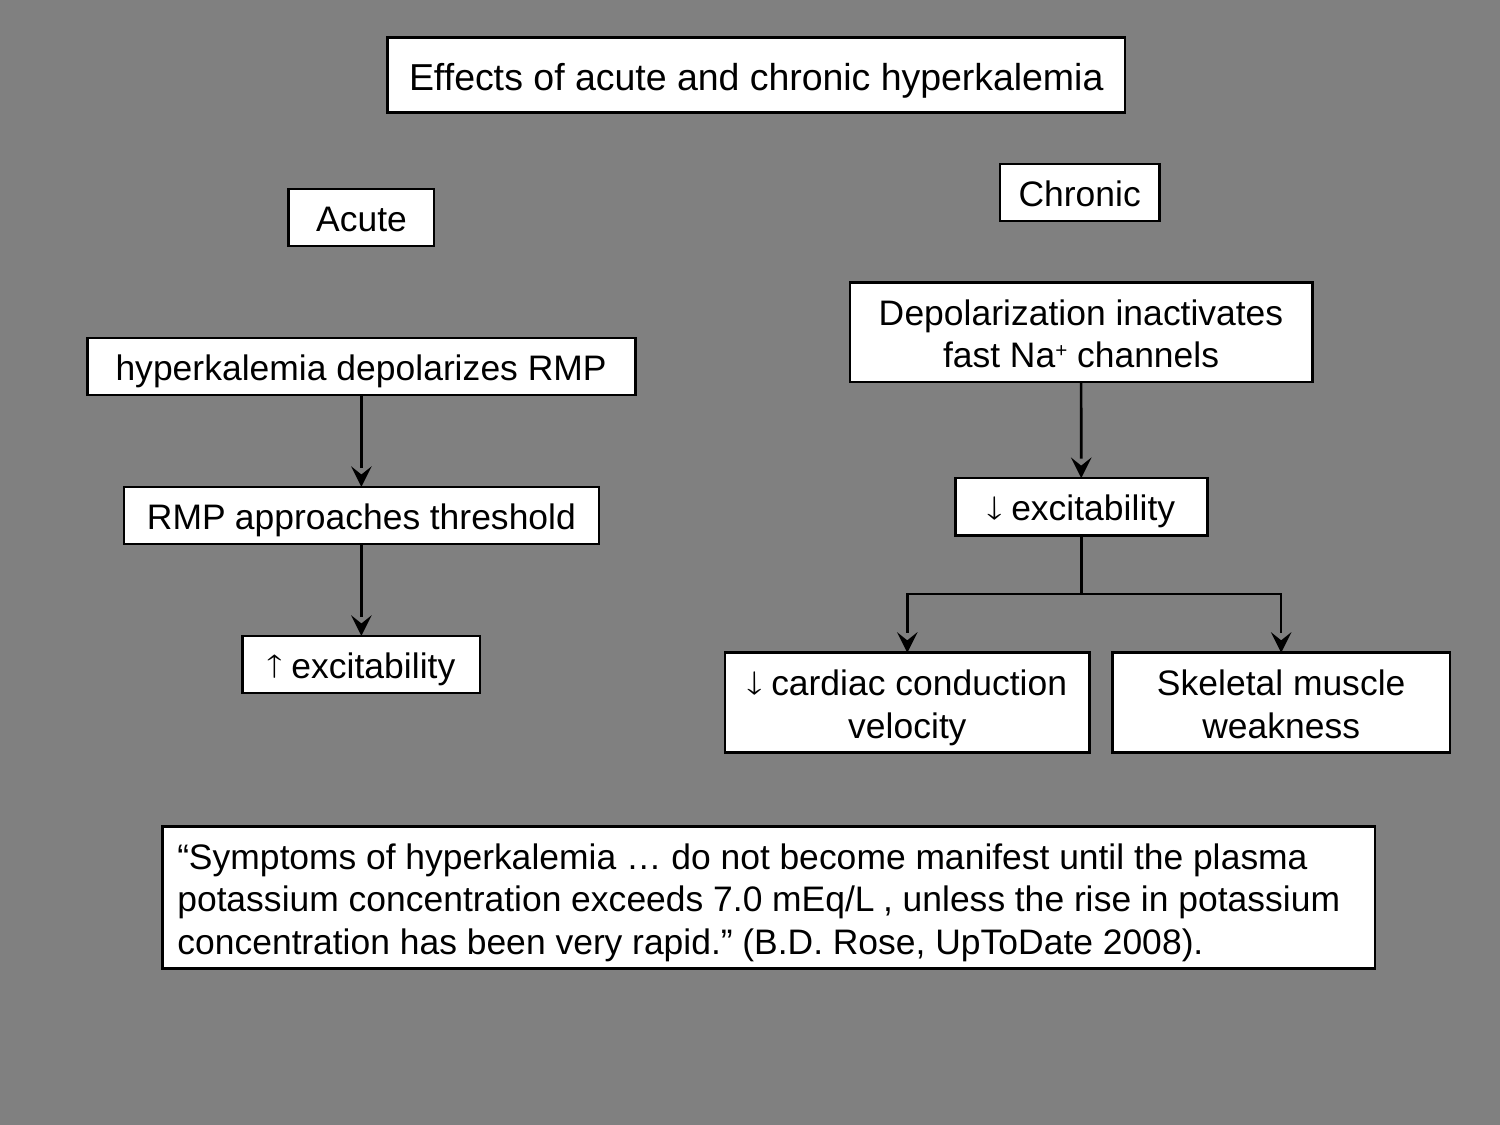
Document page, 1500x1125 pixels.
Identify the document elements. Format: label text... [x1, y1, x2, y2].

text_box “Symptoms of hyperkalemia … do not become manifest until the plasma potassium concentration exceeds 7.0 mEq/L , unless the rise in potassium concentration has been very rapid.” (B.D. Rose, UpToDate 2008). [162, 826, 1375, 969]
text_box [87, 187, 636, 695]
title Effects of acute and chronic hyperkalemia [386, 36, 1126, 114]
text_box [724, 162, 1451, 755]
